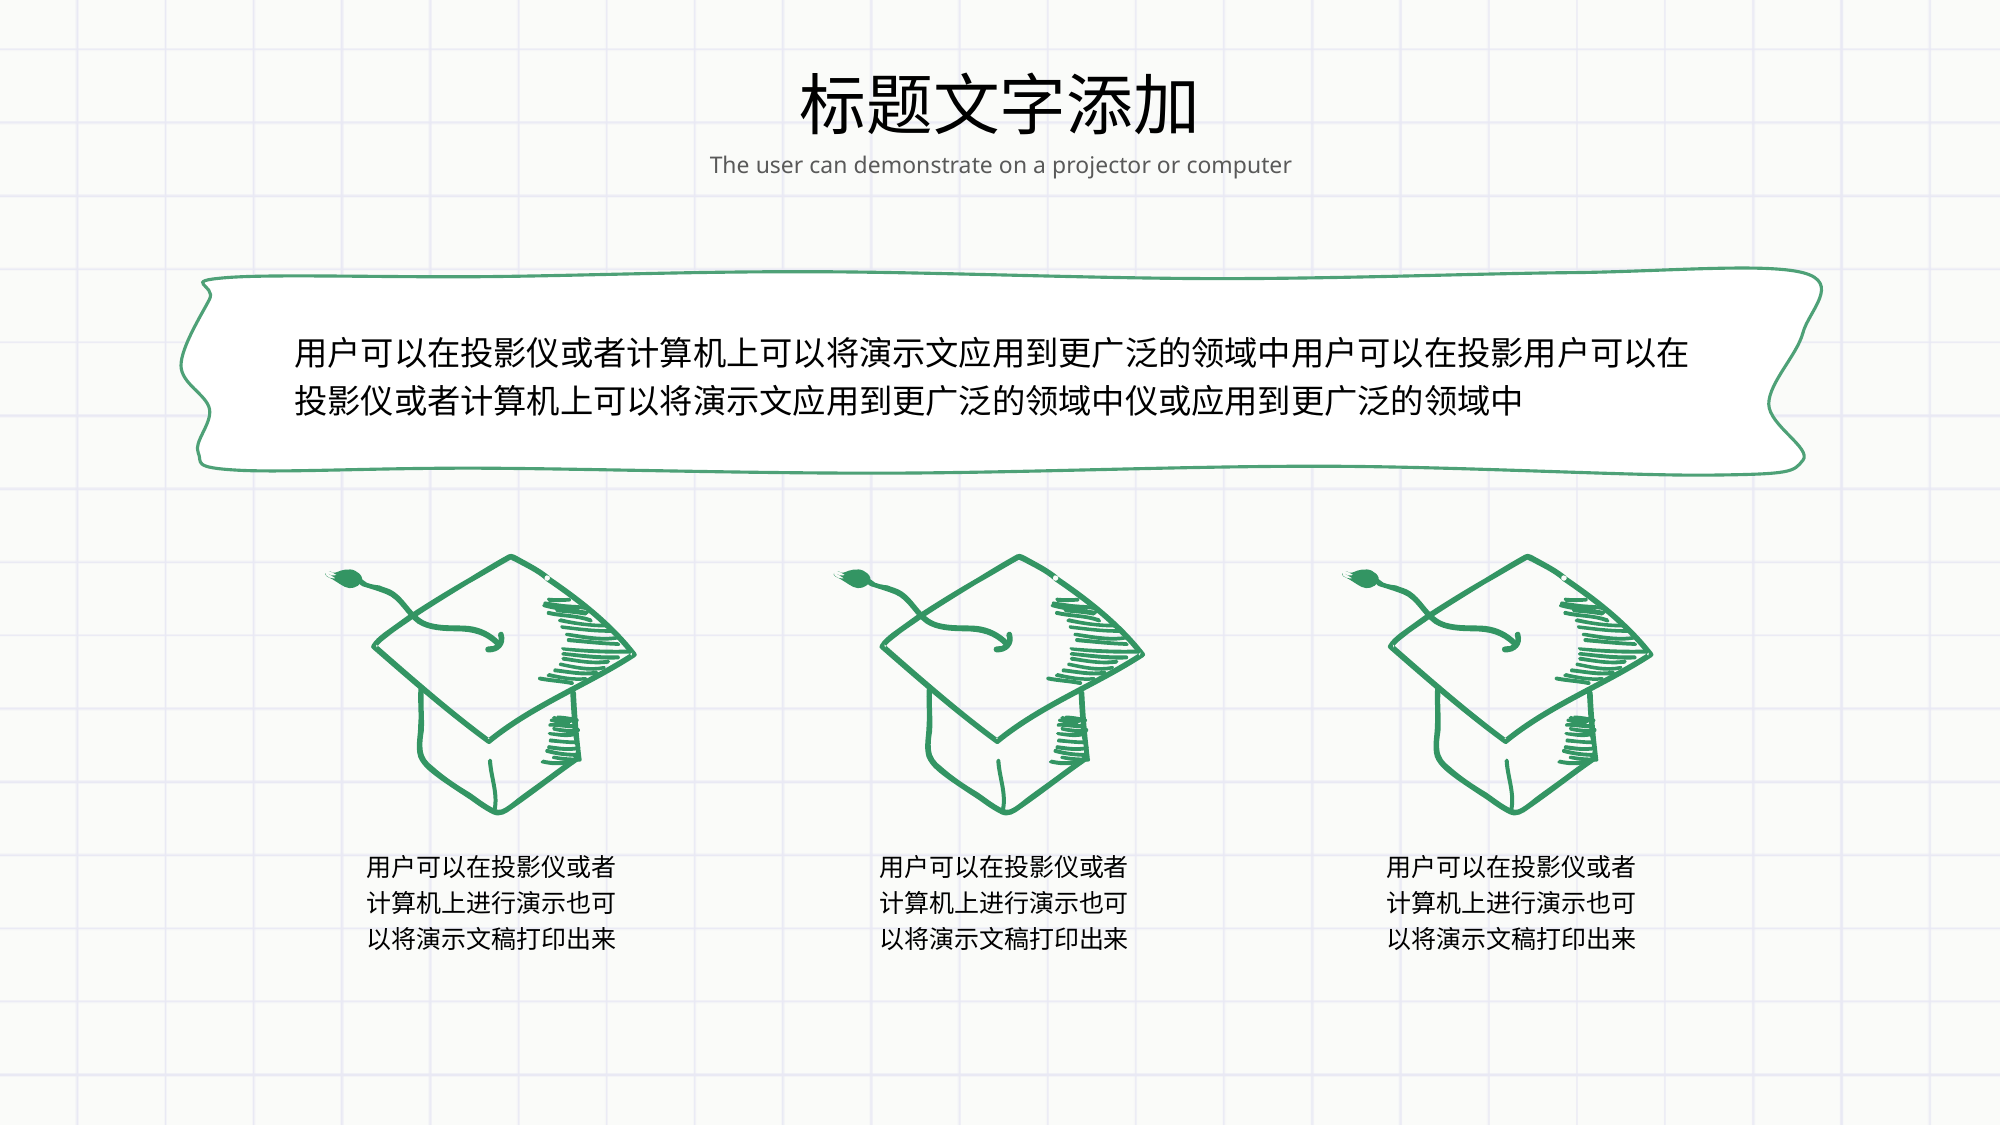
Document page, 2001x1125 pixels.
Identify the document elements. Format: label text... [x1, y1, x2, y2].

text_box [582, 55, 1421, 186]
text_box 用户可以在投影仪或者计算机上进行演示也可以将演示文稿打印出来 [348, 838, 635, 961]
picture [370, 497, 613, 798]
picture [1387, 497, 1630, 798]
picture [879, 497, 1121, 798]
text_box 用户可以在投影仪或者计算机上进行演示也可以将演示文稿打印出来 [860, 838, 1148, 961]
text_box 用户可以在投影仪或者计算机上进行演示也可以将演示文稿打印出来 [1368, 838, 1655, 961]
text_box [180, 268, 1822, 476]
